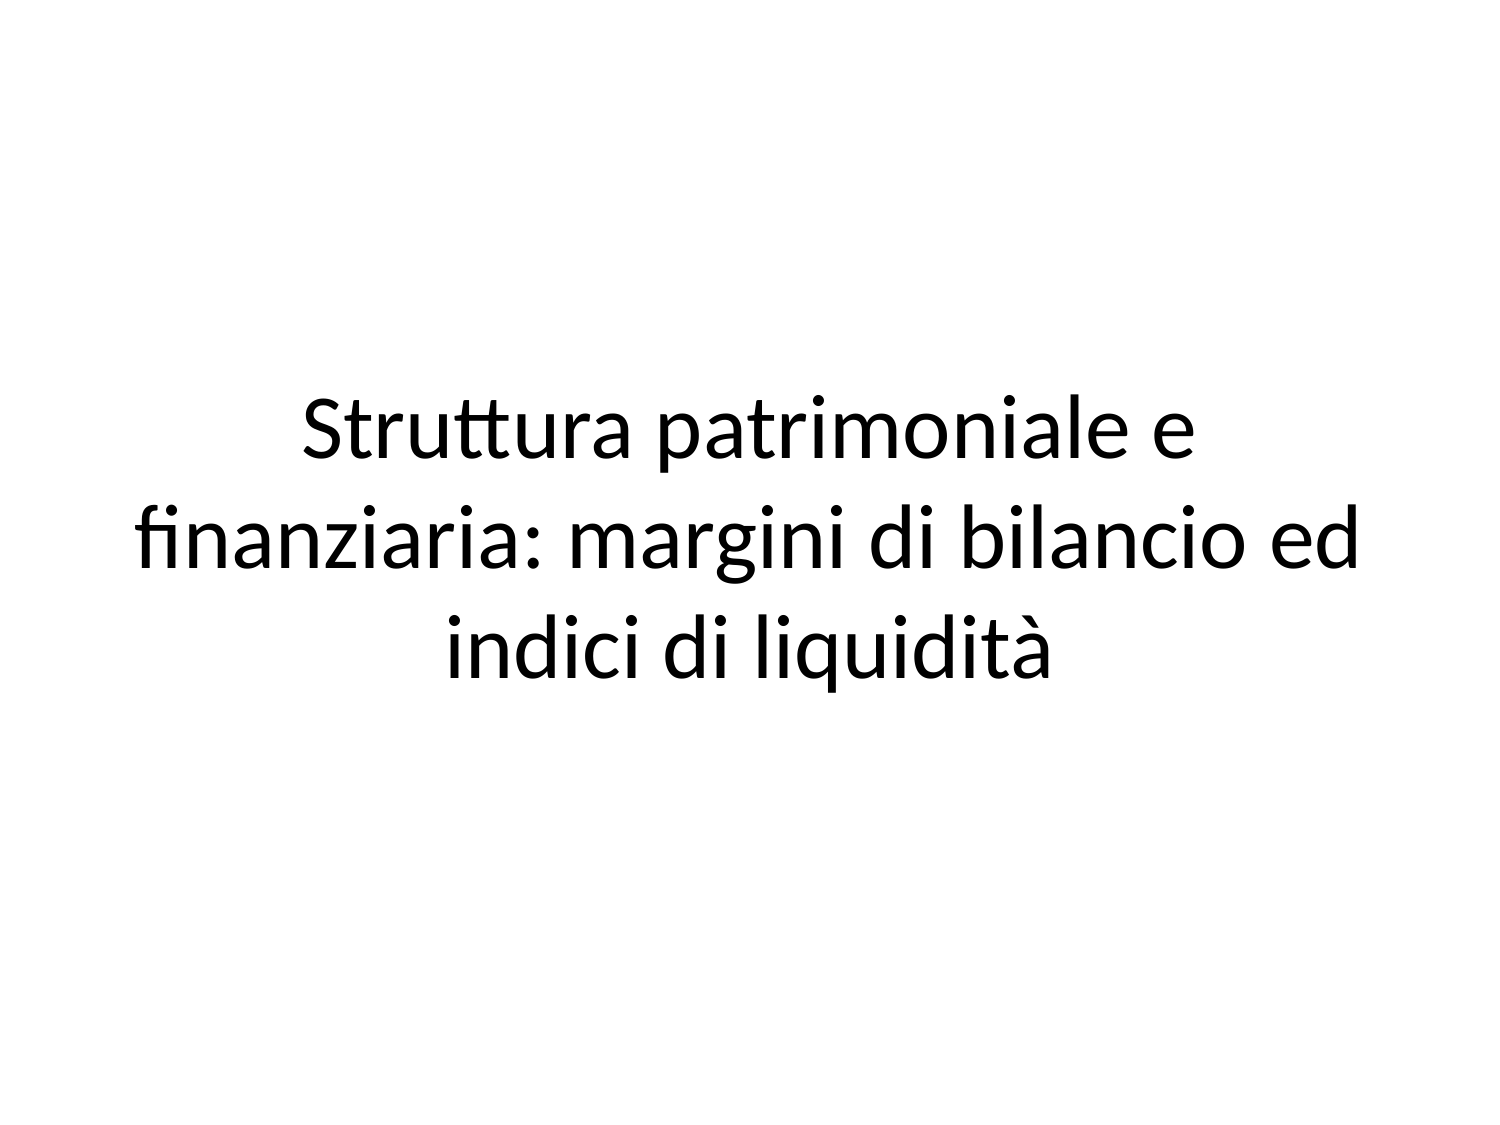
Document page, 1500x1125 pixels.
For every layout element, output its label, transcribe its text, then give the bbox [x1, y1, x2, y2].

title Struttura patrimoniale e finanziaria: margini di bilancio ed indici di liquidità [112, 349, 1388, 715]
